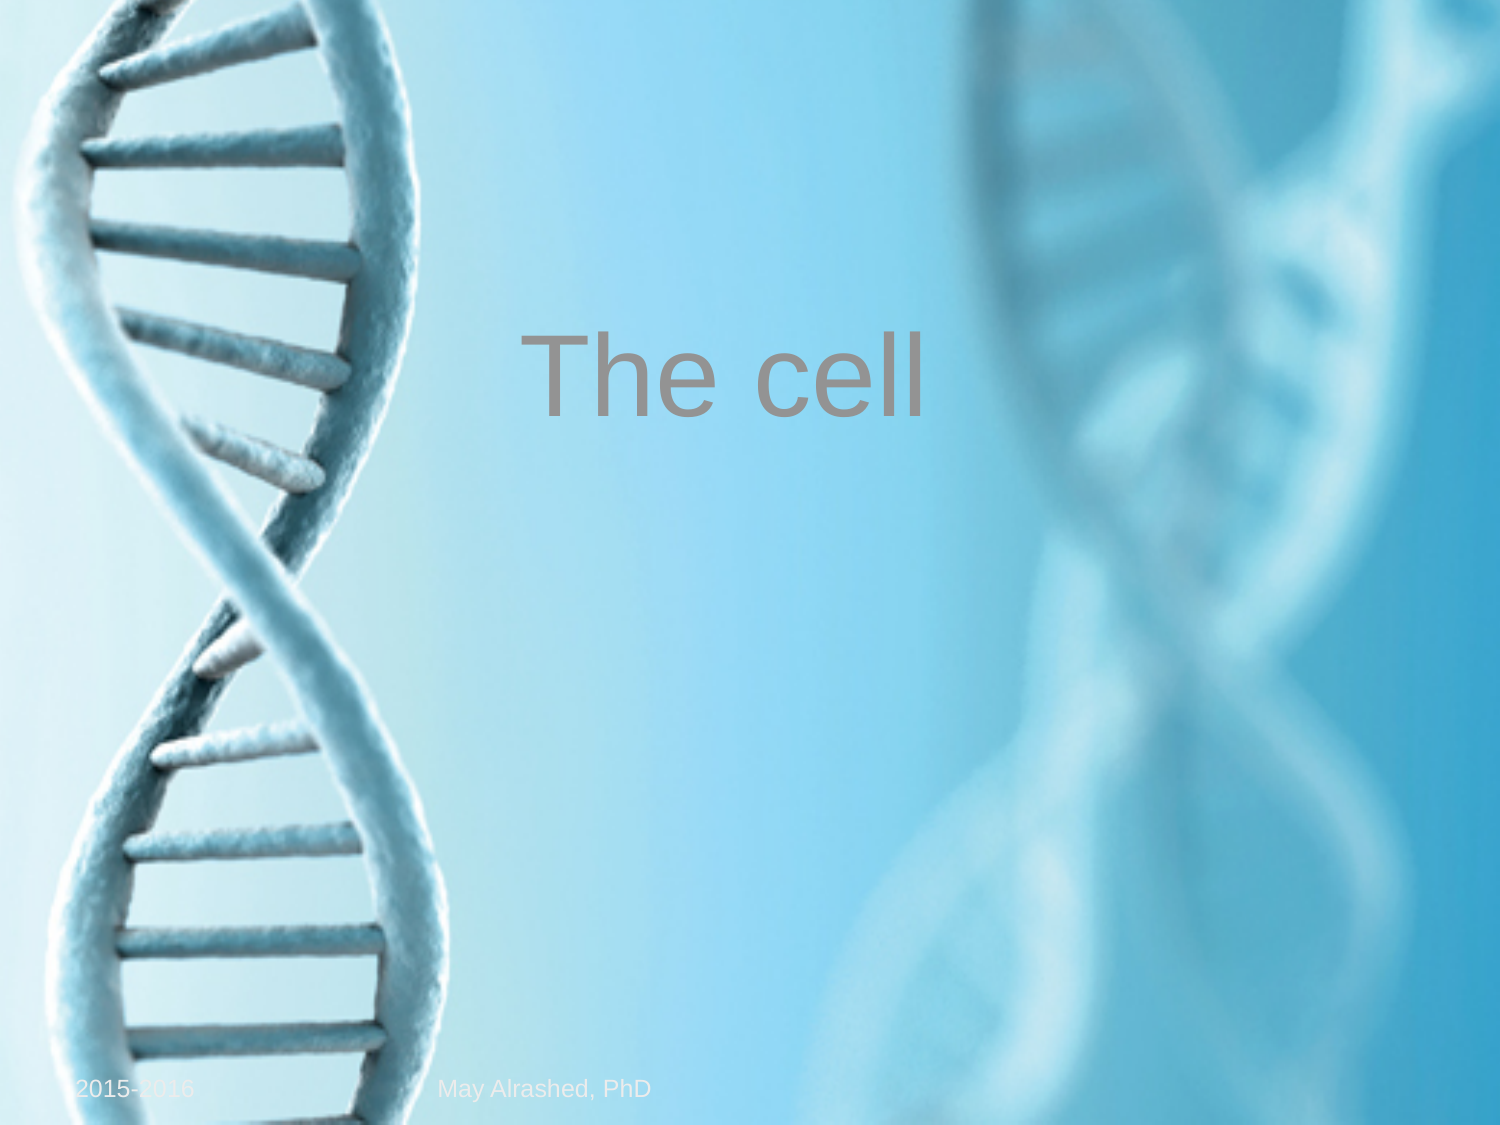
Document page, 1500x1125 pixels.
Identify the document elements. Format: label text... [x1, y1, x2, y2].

title The cell [86, 216, 1362, 440]
footer May Alrashed, PhD [437, 1042, 988, 1103]
picture [0, 0, 1500, 1125]
slide_number 2015-2016 [75, 1042, 425, 1103]
